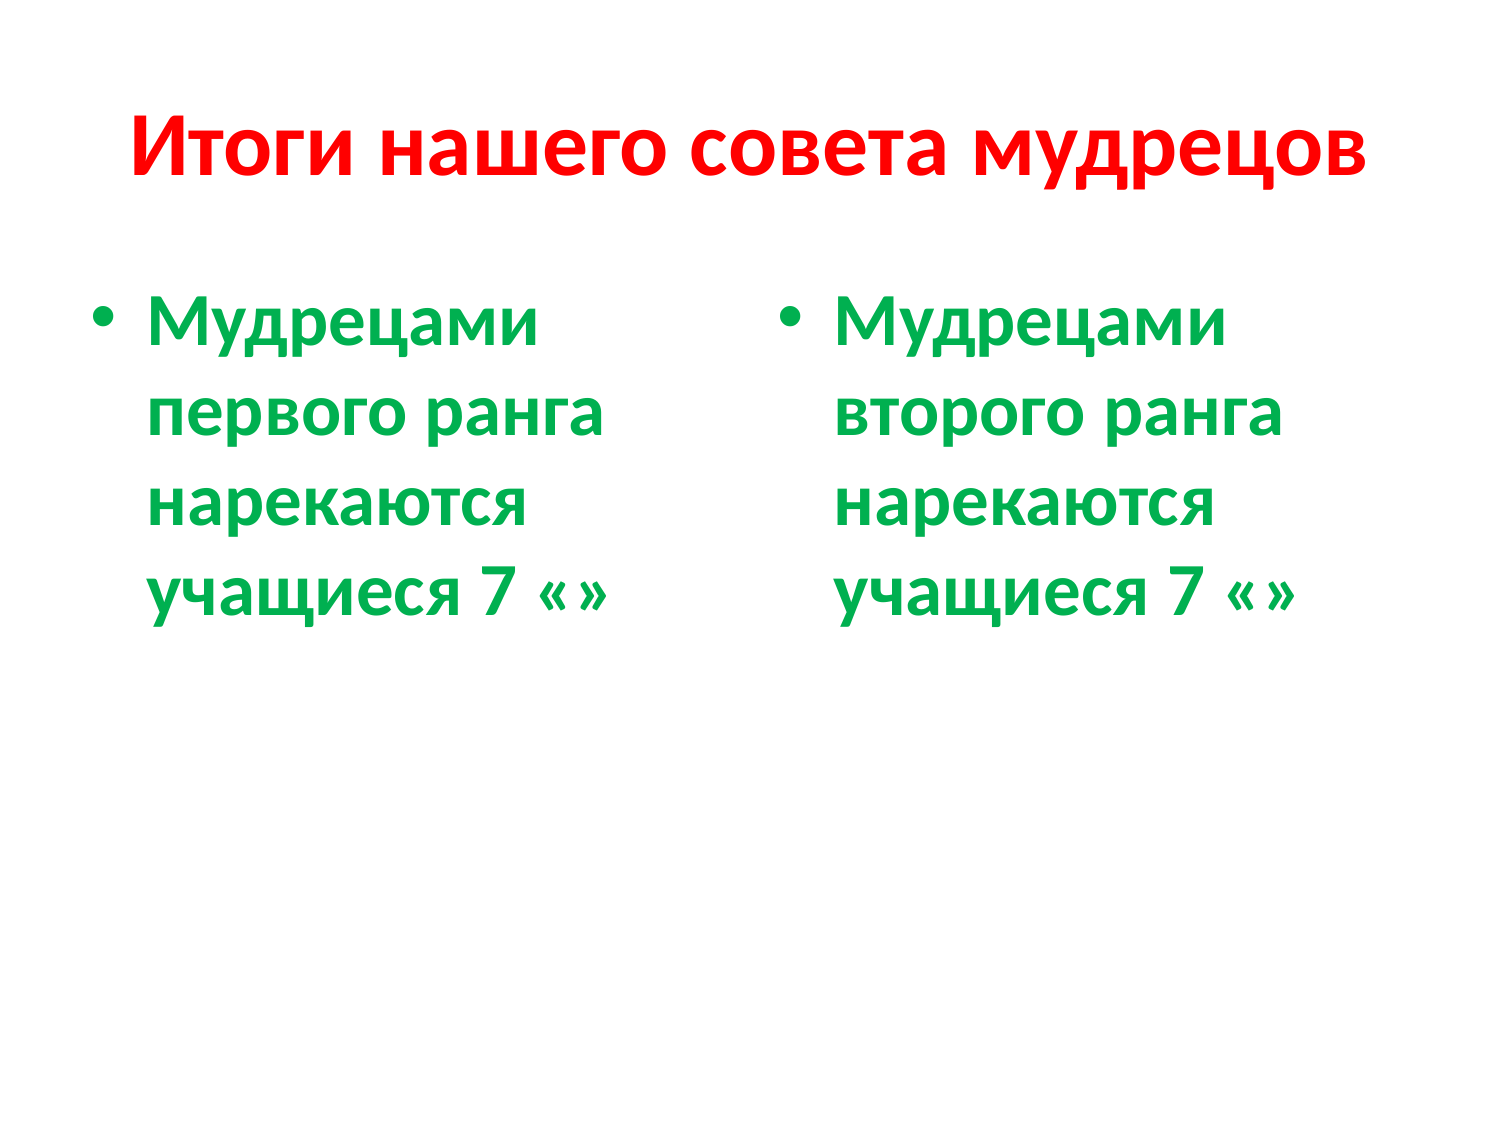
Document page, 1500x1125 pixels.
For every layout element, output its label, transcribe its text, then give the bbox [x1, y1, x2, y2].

list Мудрецами первого ранга нарекаются учащиеся 7 «» [75, 262, 738, 1005]
list Мудрецами второго ранга нарекаются учащиеся 7 «» [762, 262, 1425, 1005]
title Итоги нашего совета мудрецов [75, 45, 1425, 233]
